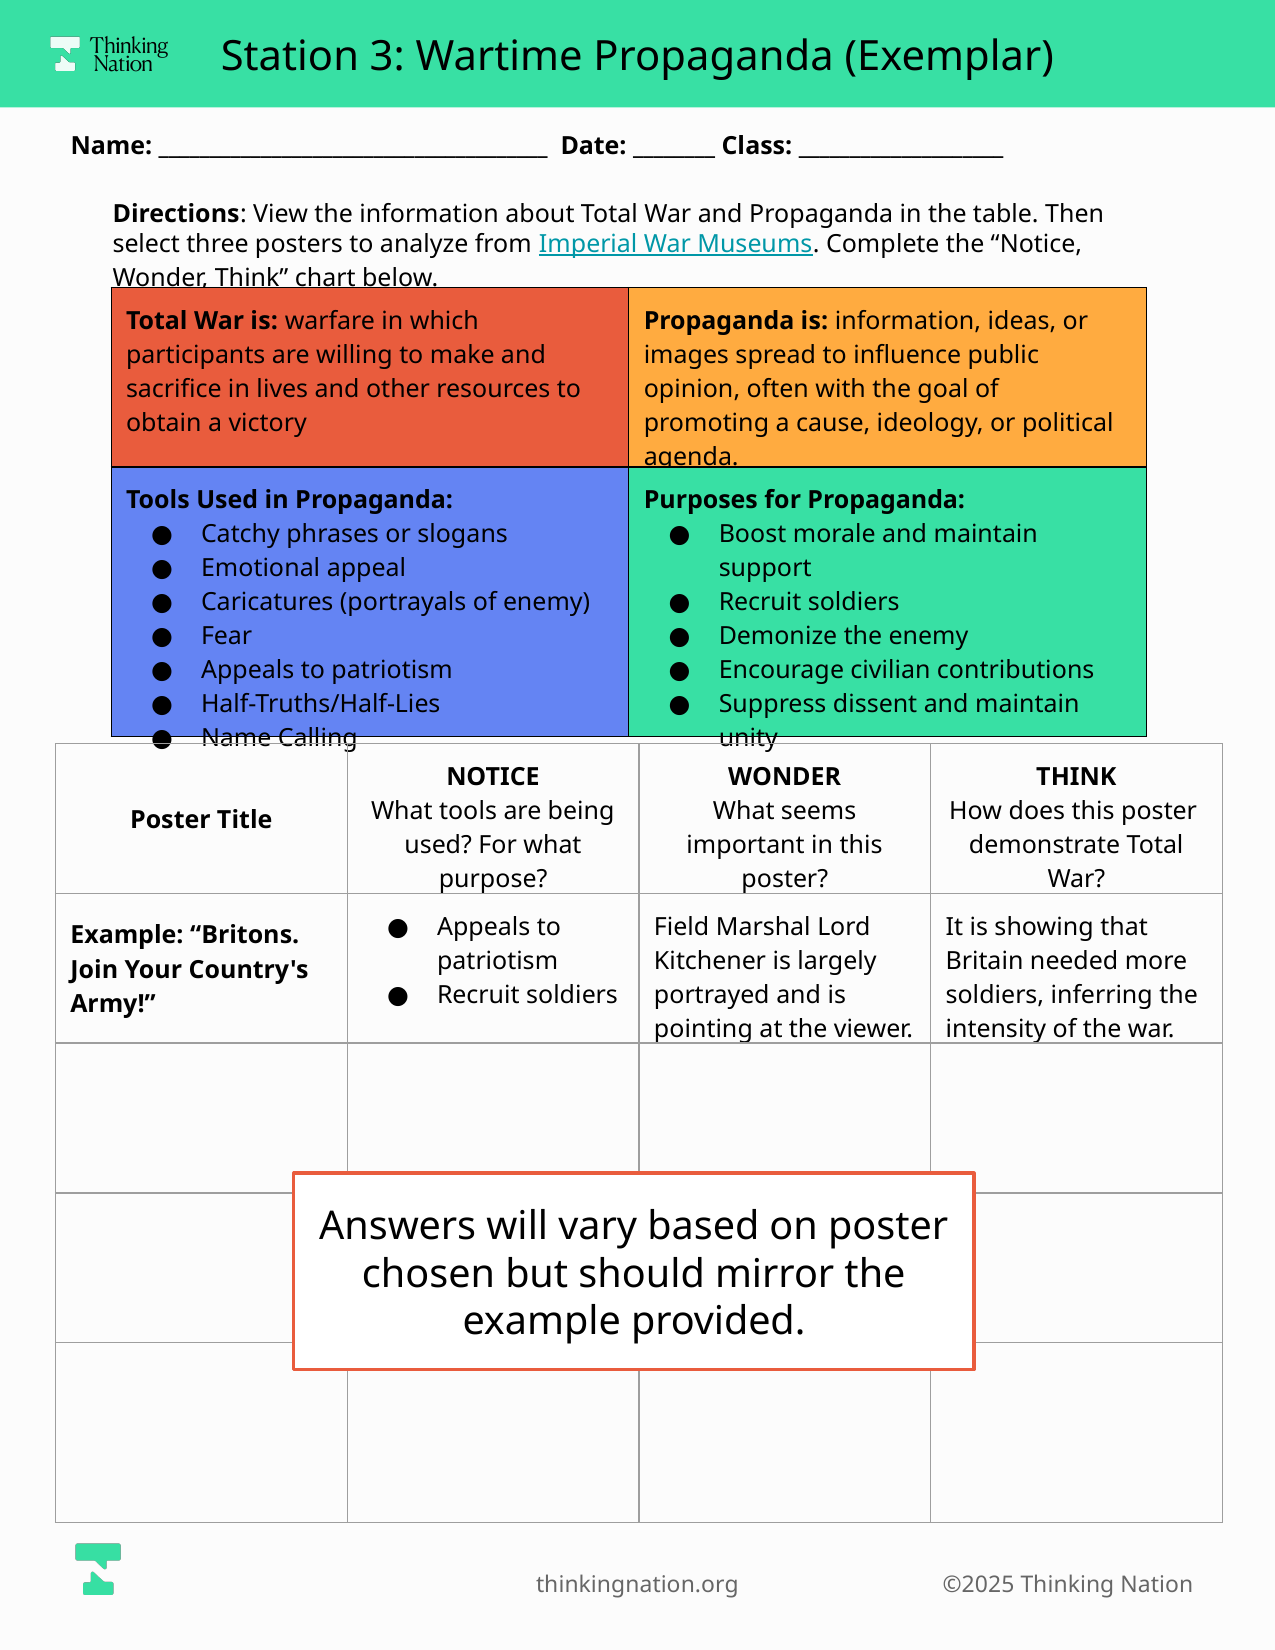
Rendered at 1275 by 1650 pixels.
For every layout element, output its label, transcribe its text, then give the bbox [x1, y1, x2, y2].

table_cell Tools Used in Propaganda: Catchy phrases or slogans Emotional appeal Caricatures (portrayals of enemy) Fear Appeals to patriotism Half-Truths/Half-Lies Name Calling [112, 468, 628, 736]
table_cell [931, 1343, 1222, 1522]
text_box Name: ______________________________________ Date: ________ Class: ____________________ [55, 114, 1223, 174]
table_cell [348, 1370, 638, 1522]
picture [62, 1533, 134, 1605]
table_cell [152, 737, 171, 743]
table_header WONDER What seems important in this poster? [640, 744, 930, 893]
text_box Directions: View the information about Total War and Propaganda in the table. Then select three posters to analyze from Imperial War Museums. Complete the “Notice, Wonder, Think” chart below. [97, 182, 1178, 307]
table_cell Field Marshal Lord Kitchener is largely portrayed and is pointing at the viewer. [640, 894, 930, 1042]
text_box ©2025 Thinking Nation [907, 1553, 1210, 1605]
table_cell Appeals to patriotism Recruit soldiers [348, 894, 638, 1042]
table_cell It is showing that Britain needed more soldiers, inferring the intensity of the war. [931, 894, 1222, 1042]
table_header Propaganda is: information, ideas, or images spread to influence public opinion, often with the goal of promoting a cause, ideology, or political agenda. [629, 288, 1146, 466]
table_cell [640, 1044, 930, 1172]
table_cell Example: “Britons. Join Your Country's Army!” [56, 894, 347, 1042]
table_cell [931, 1044, 1222, 1192]
table_cell [56, 1044, 347, 1192]
table_header Total War is: warfare in which participants are willing to make and sacrifice in lives and other resources to obtain a victory [112, 288, 628, 466]
table_cell [974, 1194, 1222, 1342]
table_cell [640, 1370, 930, 1522]
table_header THINK How does this poster demonstrate Total War? [931, 744, 1222, 893]
table_header NOTICE What tools are being used? For what purpose? [348, 744, 638, 893]
table_cell [348, 1044, 638, 1172]
picture [36, 25, 172, 82]
text_box Station 3: Wartime Propaganda (Exemplar) [0, 0, 1275, 108]
table_cell Purposes for Propaganda: Boost morale and maintain support Recruit soldiers Demonize the enemy Encourage civilian contributions Suppress dissent and maintain unity [629, 468, 1146, 736]
table_header Poster Title [56, 744, 347, 893]
text_box Answers will vary based on poster chosen but should mirror the example provided. [293, 1172, 974, 1370]
table_cell [56, 1194, 293, 1342]
table_cell [56, 1343, 347, 1522]
text_box thinkingnation.org [486, 1553, 789, 1605]
